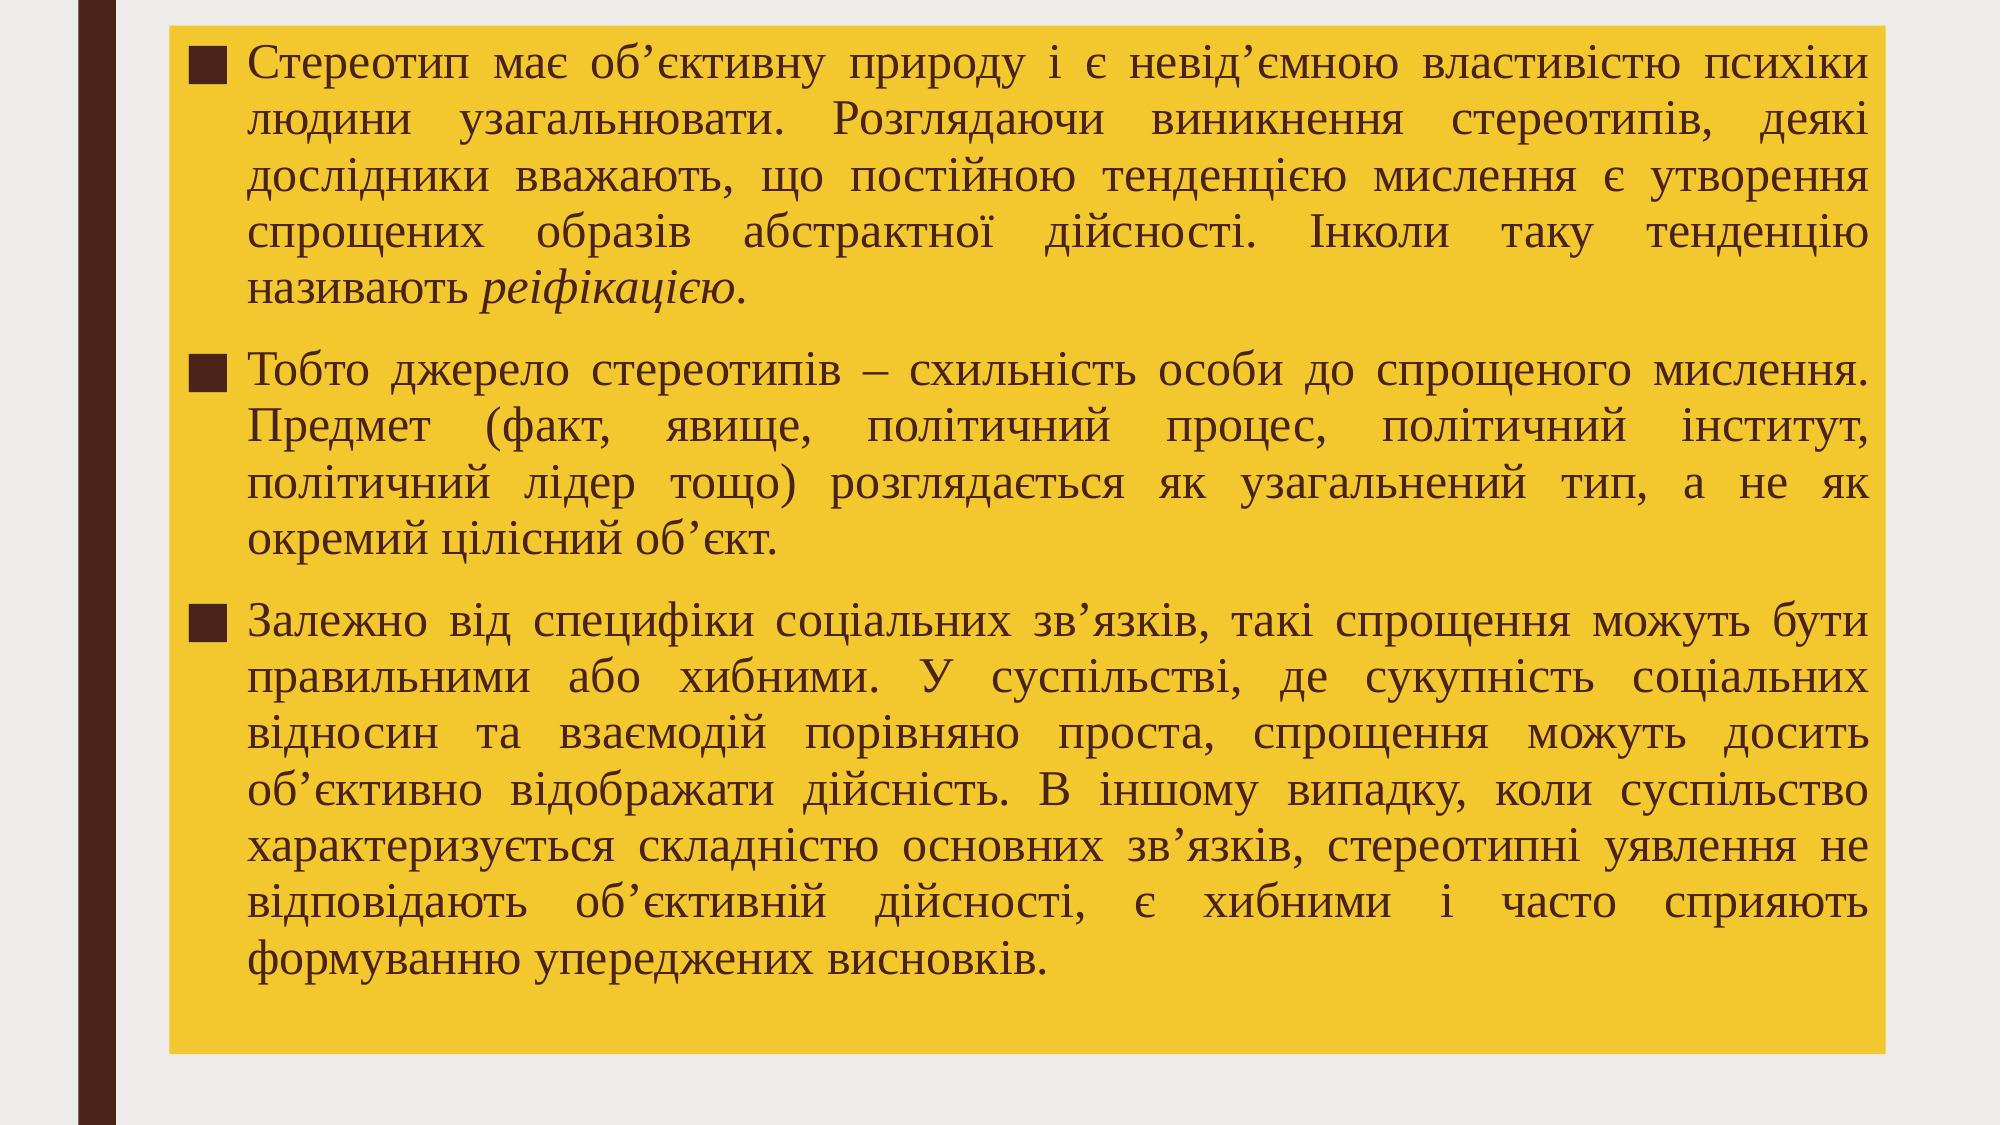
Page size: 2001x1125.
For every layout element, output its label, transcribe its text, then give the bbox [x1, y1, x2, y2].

list Стереотип має об’єктивну природу і є невід’ємною властивістю психіки людини узагальнювати. Розглядаючи виникнення стереотипів, деякі дослідники вважають, що постійною тенденцією мислення є утворення спрощених образів абстрактної дійсності. Інколи таку тенденцію називають реіфікацією. Тобто джерело стереотипів – схильність особи до спрощеного мислення. Предмет (факт, явище, політичний процес, політичний інститут, політичний лідер тощо) розглядається як узагальнений тип, а не як окремий цілісний об’єкт. Залежно від специфіки соціальних зв’язків, такі спрощення можуть бути правильними або хибними. У суспільстві, де сукупність соціальних відносин та взаємодій порівняно проста, спрощення можуть досить об’єктивно відображати дійсність. В іншому випадку, коли суспільство характеризується складністю основних зв’язків, стереотипні уявлення не відповідають об’єктивній дійсності, є хибними і часто сприяють формуванню упереджених висновків. [169, 25, 1886, 1055]
